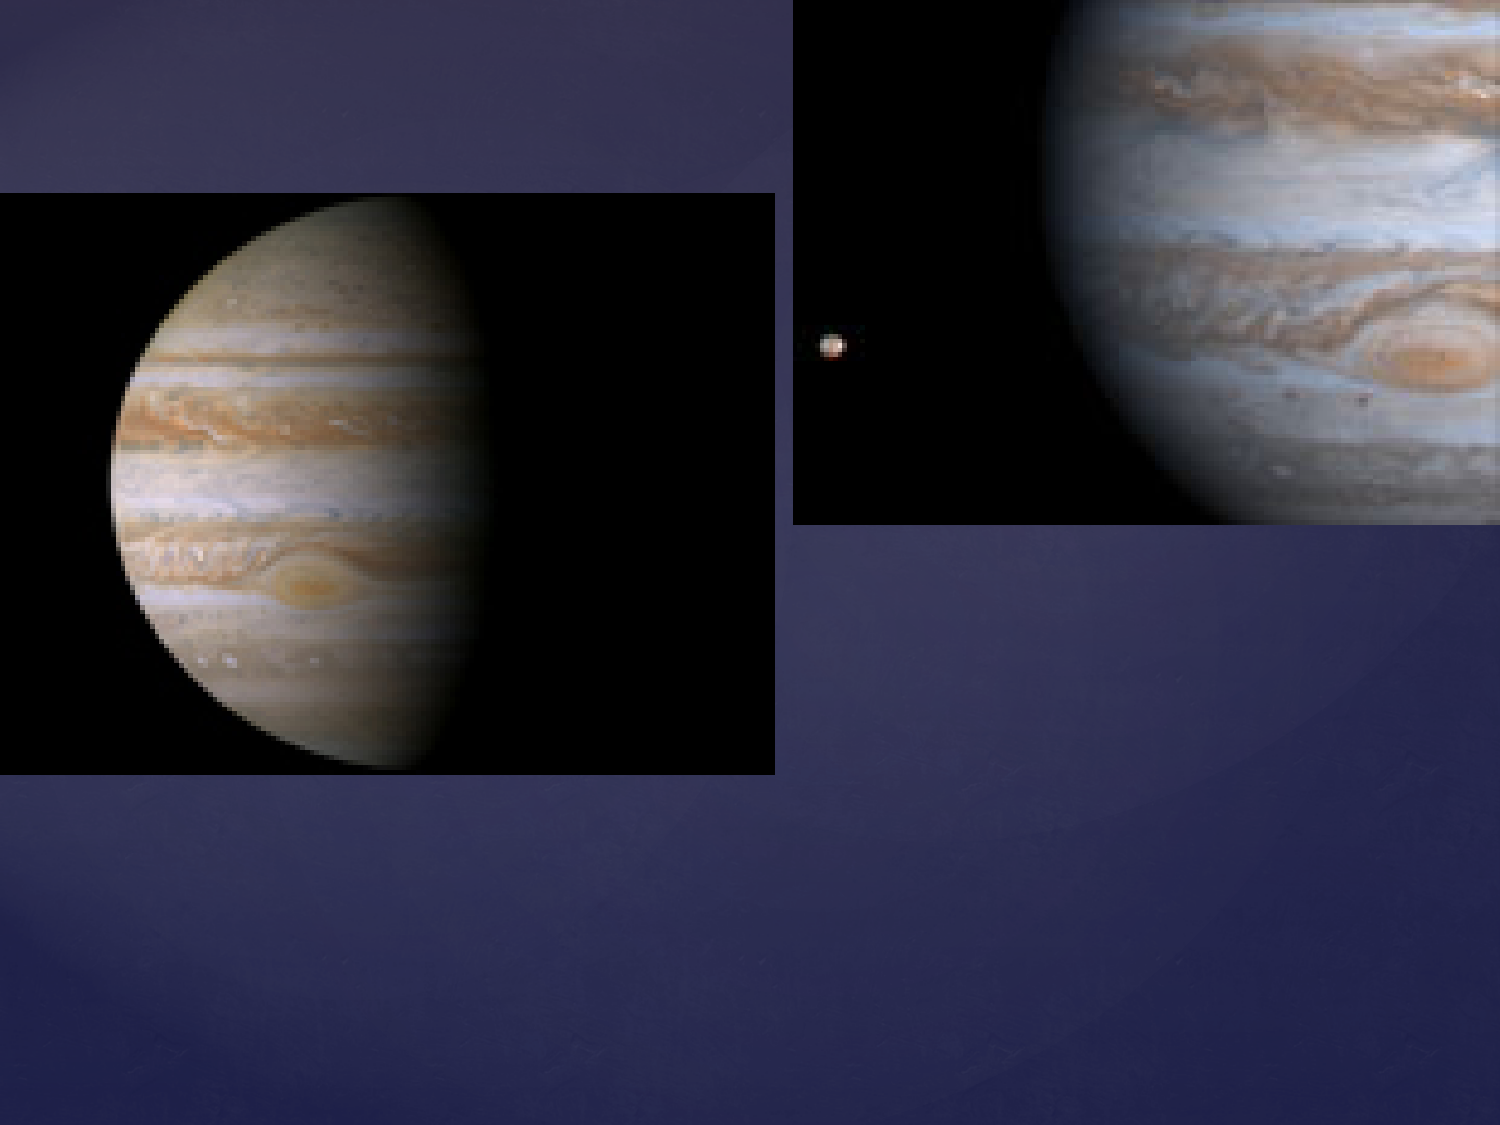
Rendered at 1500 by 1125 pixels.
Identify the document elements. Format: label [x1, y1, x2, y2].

list [793, 0, 1500, 526]
picture [0, 193, 776, 776]
